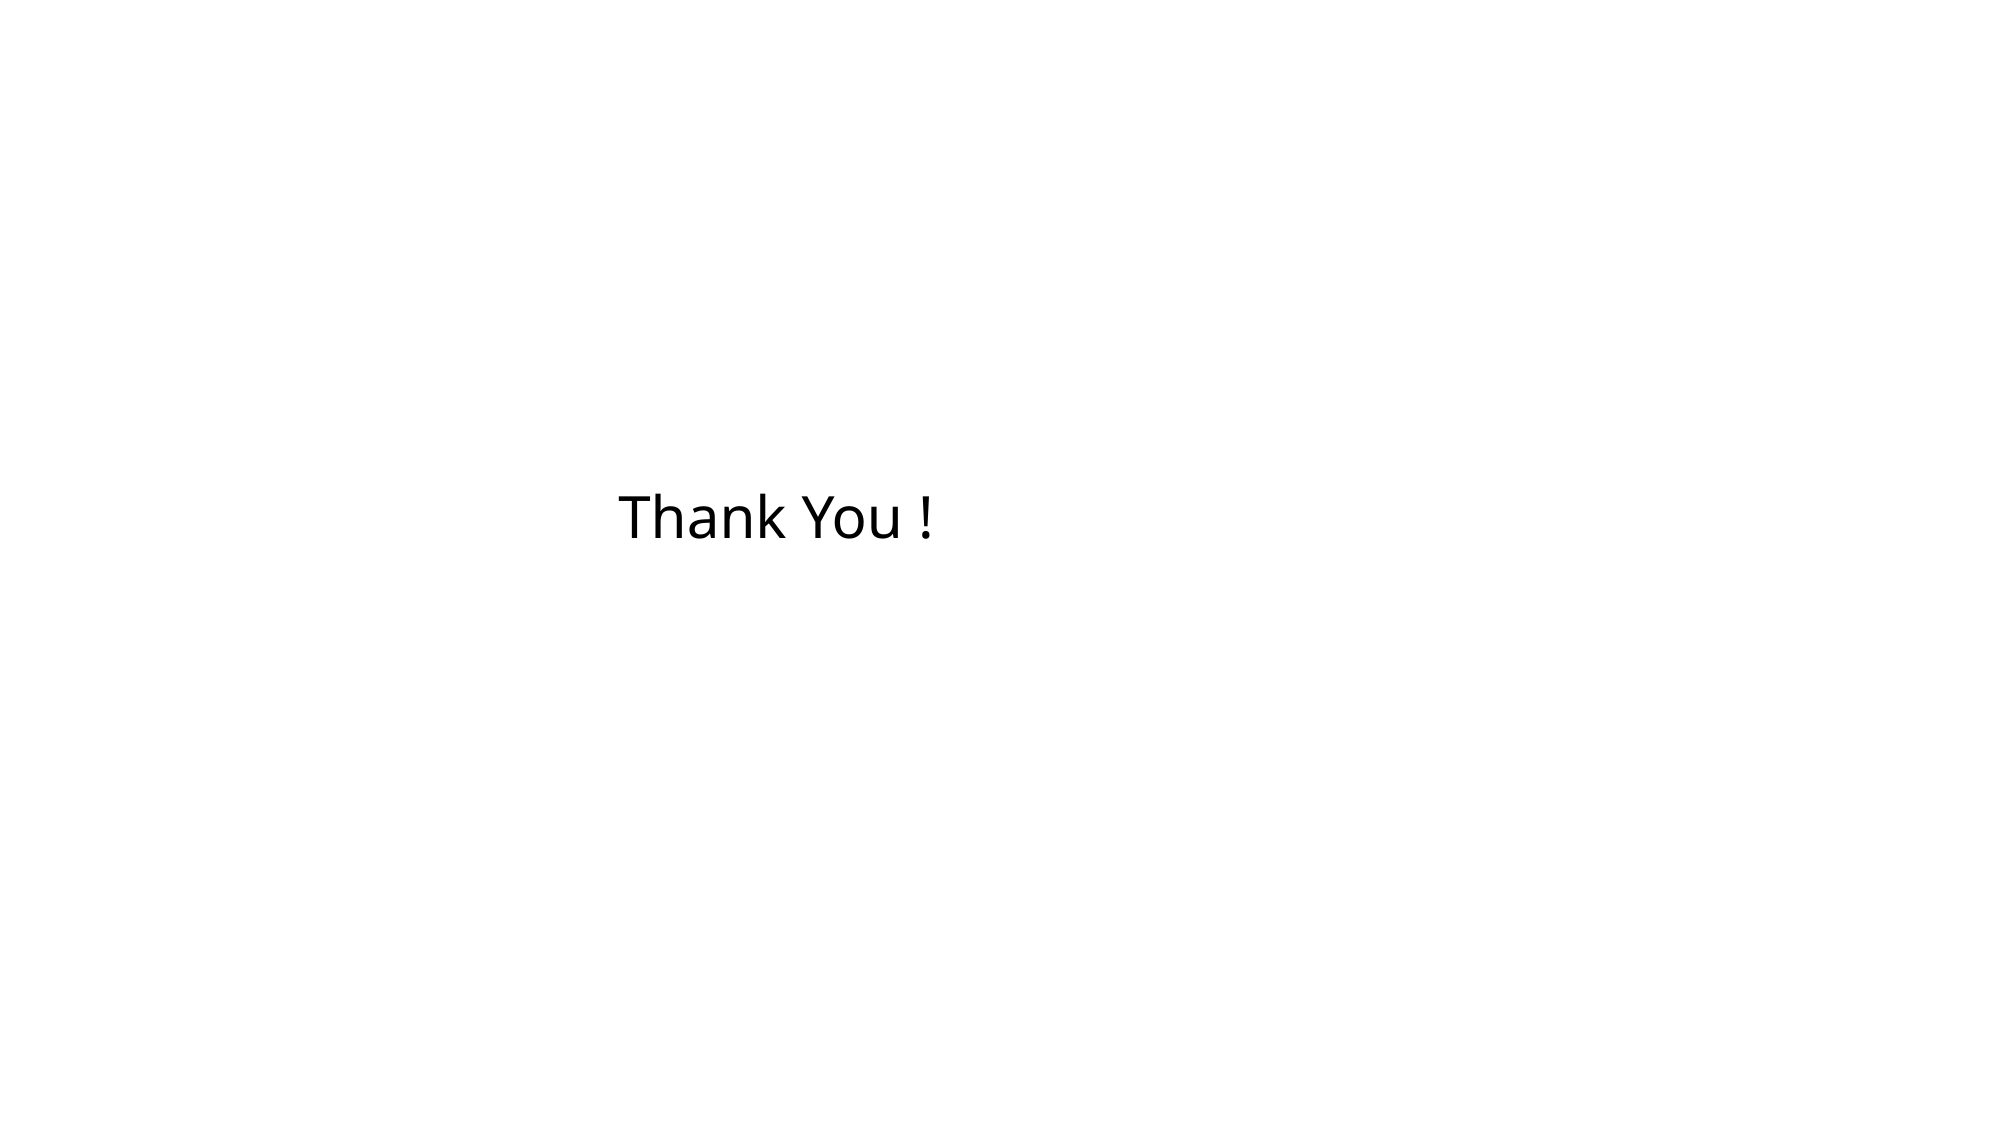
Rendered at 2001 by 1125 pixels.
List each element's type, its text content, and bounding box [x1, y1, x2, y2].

list Thank You ! [603, 481, 1863, 1014]
